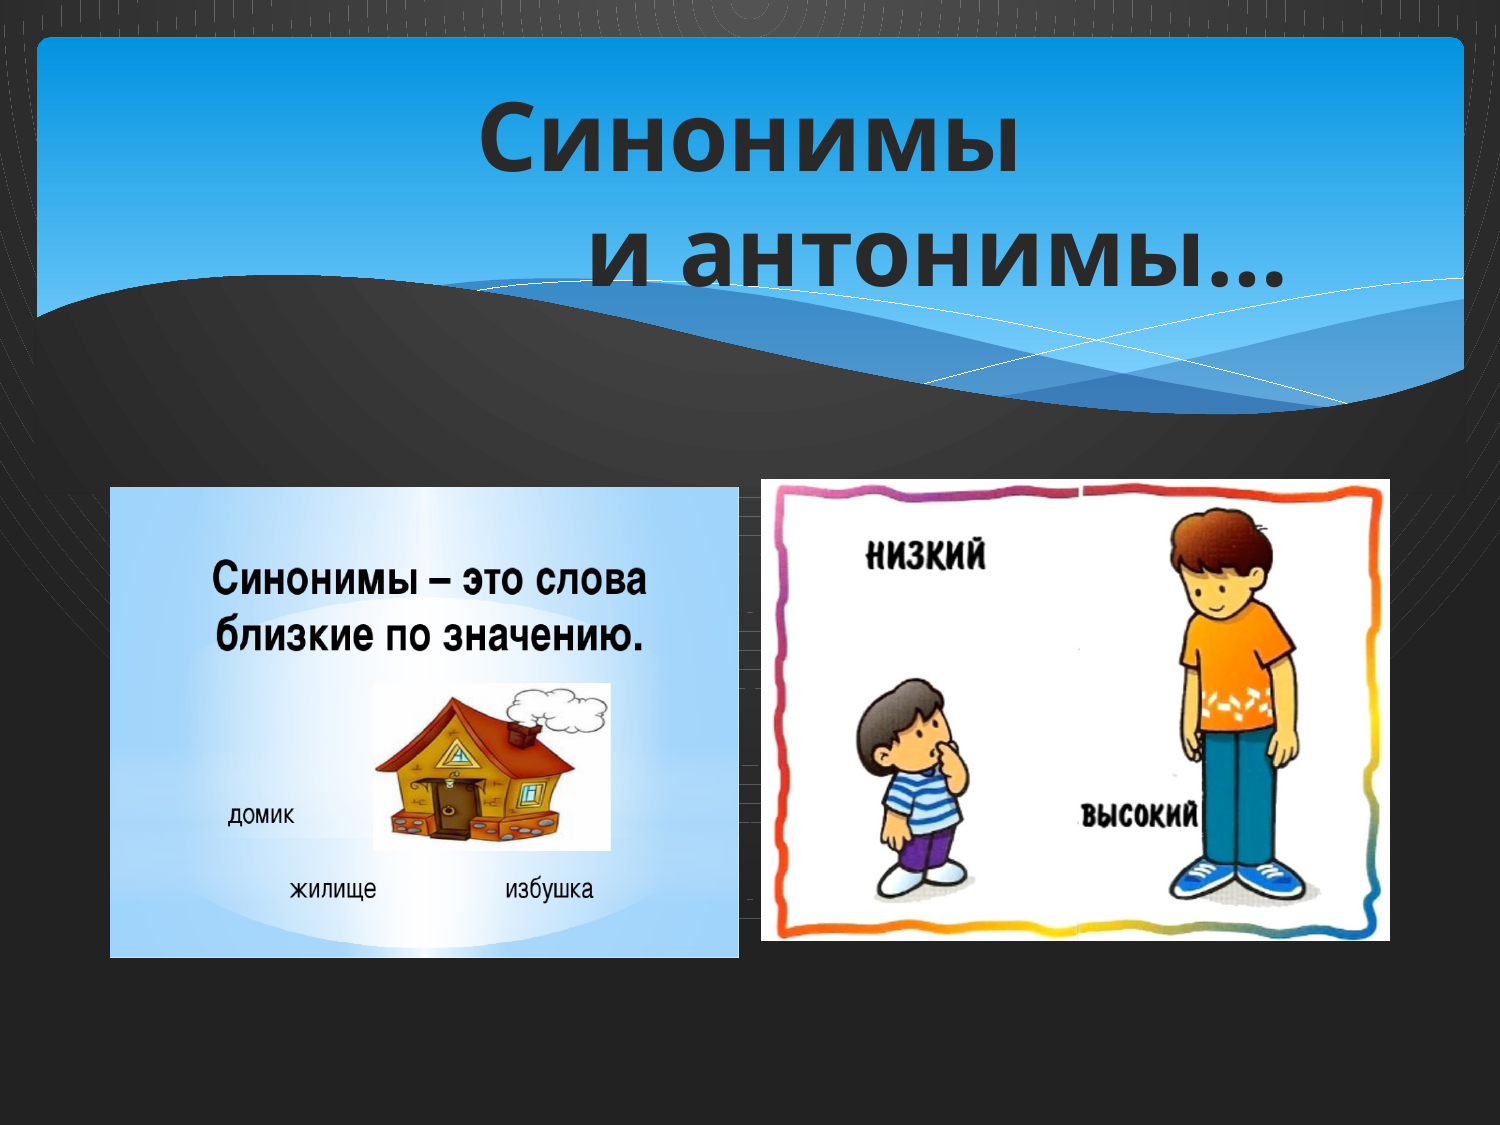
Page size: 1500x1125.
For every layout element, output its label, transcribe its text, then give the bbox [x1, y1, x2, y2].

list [761, 479, 1390, 941]
title Синонимы и антонимы… [75, 55, 1425, 327]
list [110, 486, 739, 958]
